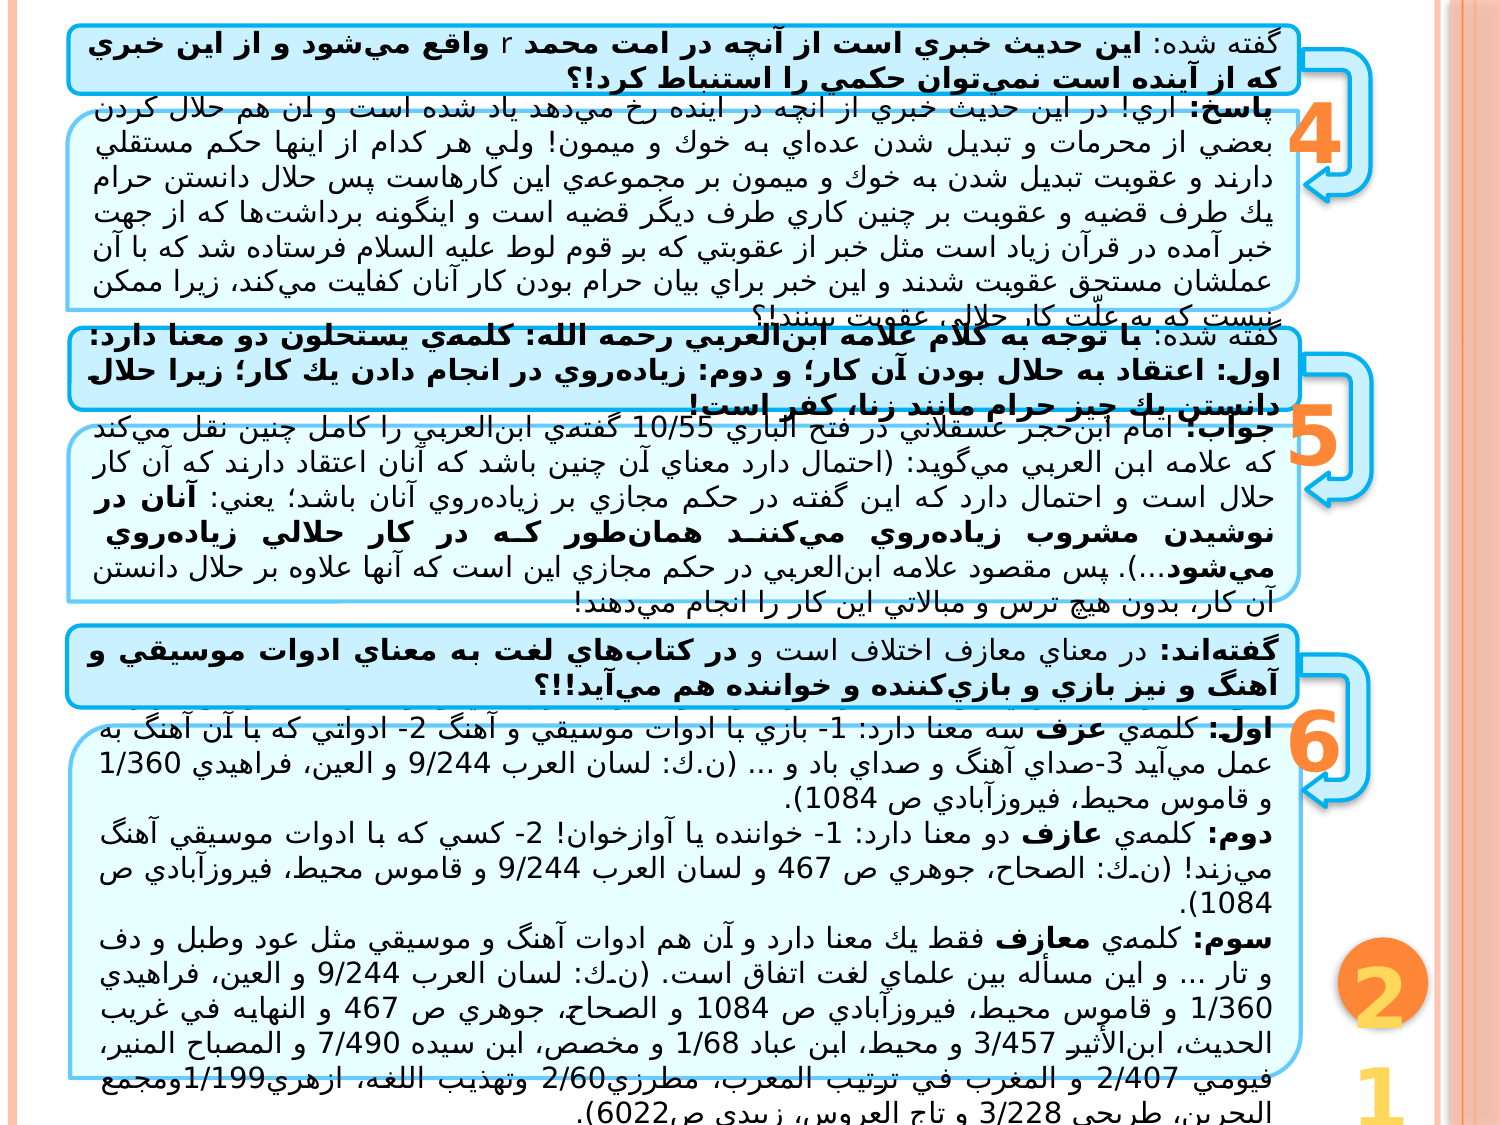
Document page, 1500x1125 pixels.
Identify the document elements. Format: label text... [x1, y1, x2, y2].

text_box 6 [1289, 680, 1359, 796]
text_box گفته‌اند: در معناي معازف اختلاف است و در كتاب‌هاي لغت به معناي ادوات موسيقي و آهنگ و نيز بازي و بازي‌كننده و خواننده هم مي‌آيد!!؟ [64, 623, 1300, 710]
text_box جواب: امام ابن‌حجر عسقلاني در فتح الباري 10/55 گفته‌ي ابن‌العربي را كامل چنين نقل مي‌كند كه علامه ابن العربي مي‌گويد: (احتمال دارد معناي آن چنين باشد كه آنان اعتقاد دارند كه آن كار حلال است و احتمال دارد كه اين گفته در حكم مجازي بر زياده‌روي آنان باشد؛ يعني: آنان در نوشيدن مشروب زياده‌روي مي‌كنند همان‌طور كه در كار حلالي زياده‌روي مي‌شود...). پس مقصود علامه ابن‌العربي در حكم مجازي اين است كه آنها علاوه بر حلال دانستن آن كار، بدون هيچ ترس و مبالاتي اين كار را انجام مي‌دهند! [66, 423, 1302, 604]
text_box 5 [1289, 375, 1358, 490]
text_box پاسخ: آري! در اين حديث خبري از آنچه در آينده رخ مي‌دهد ياد شده است و آن هم حلال كردن بعضي از محرمات و تبديل شدن عده‌اي به خوك و ميمون! ولي هر كدام از اينها حكم مستقلي دارند و عقوبت تبديل شدن به خوك و ميمون بر مجموعه‌ي اين كارهاست پس حلال دانستن حرام يك طرف قضيه و عقوبت بر چنين كاري طرف ديگر قضيه است و اينگونه برداشت‌ها كه از جهت خبر آمده در قرآن زياد است مثل خبر از عقوبتي كه بر قوم لوط عليه السلام فرستاده شد كه با آن عملشان مستحق عقوبت شدند و اين خبر براي بيان حرام بودن كار آنان كفايت مي‌كند، زيرا ممكن نيست كه به علّت كار حلالي عقوبت ببينند!؟ [65, 108, 1301, 313]
text_box گفته شده: اين حديث خبري است از آنچه در امت محمد r واقع مي‌شود و از اين خبري كه از آينده است نمي‌توان حكمي را استنباط كرد!؟ [66, 23, 1302, 96]
text_box 21 [1318, 937, 1444, 1125]
text_box [1300, 652, 1371, 809]
text_box [1303, 351, 1374, 509]
text_box جواب: در لغت عربي بين لفظ عزف و عازف و معازف فرق‌هايي وجود دارد! كه از اين قرارند: اول: كلمه‌ي عزف سه معنا دارد: 1- بازي با ادوات موسيقي و آهنگ 2- ادواتي كه با آن آهنگ به عمل مي‌آيد 3-صداي آهنگ و صداي باد و ... (ن.ك: لسان العرب 9/244 و العين، فراهيدي 1/360 و قاموس محيط، فيروزآبادي ص 1084). دوم: كلمه‌ي عازف دو معنا دارد:‌ 1- خواننده يا آوازخوان! 2- كسي كه با ادوات موسيقي آهنگ مي‌زند! (ن.ك: الصحاح، جوهري ص 467 و لسان العرب 9/244 و قاموس محيط، فيروزآبادي ص 1084). سوم: كلمه‌ي معازف فقط يك معنا دارد و آن هم ادوات آهنگ و موسيقي مثل عود وطبل و دف و تار ... و اين مسأله بين علماي لغت اتفاق است. (ن.ك: لسان العرب 9/244 و العين، فراهيدي 1/360 و قاموس محيط، فيروزآبادي ص 1084 و الصحاح، جوهري ص 467 و النهايه في غريب الحديث، ابن‌الأثير 3/457 و محيط، ابن عباد 1/68 و مخصص، ابن سيده 7/490 و المصباح المنير، فيومي 2/407 و المغرب في ترتيب المعرب، مطرزي2/60 وتهذيب اللغه، ازهري1/199ومجمع البحرين، طريحي 3/228 و تاج العروس، زبيدي ص6022). [68, 723, 1303, 1081]
text_box 4 [1290, 72, 1360, 188]
text_box [1302, 47, 1373, 204]
text_box گفته شده: با توجه به كلام علامه ابن‌العربي رحمه الله: كلمه‌ي يستحلون دو معنا دارد: اول: اعتقاد به حلال بودن آن كار؛ و دوم: زياده‌روي در انجام دادن يك كار؛ زيرا حلال دانستن يك چيز حرام مانند زنا، كفر است! [67, 325, 1303, 412]
